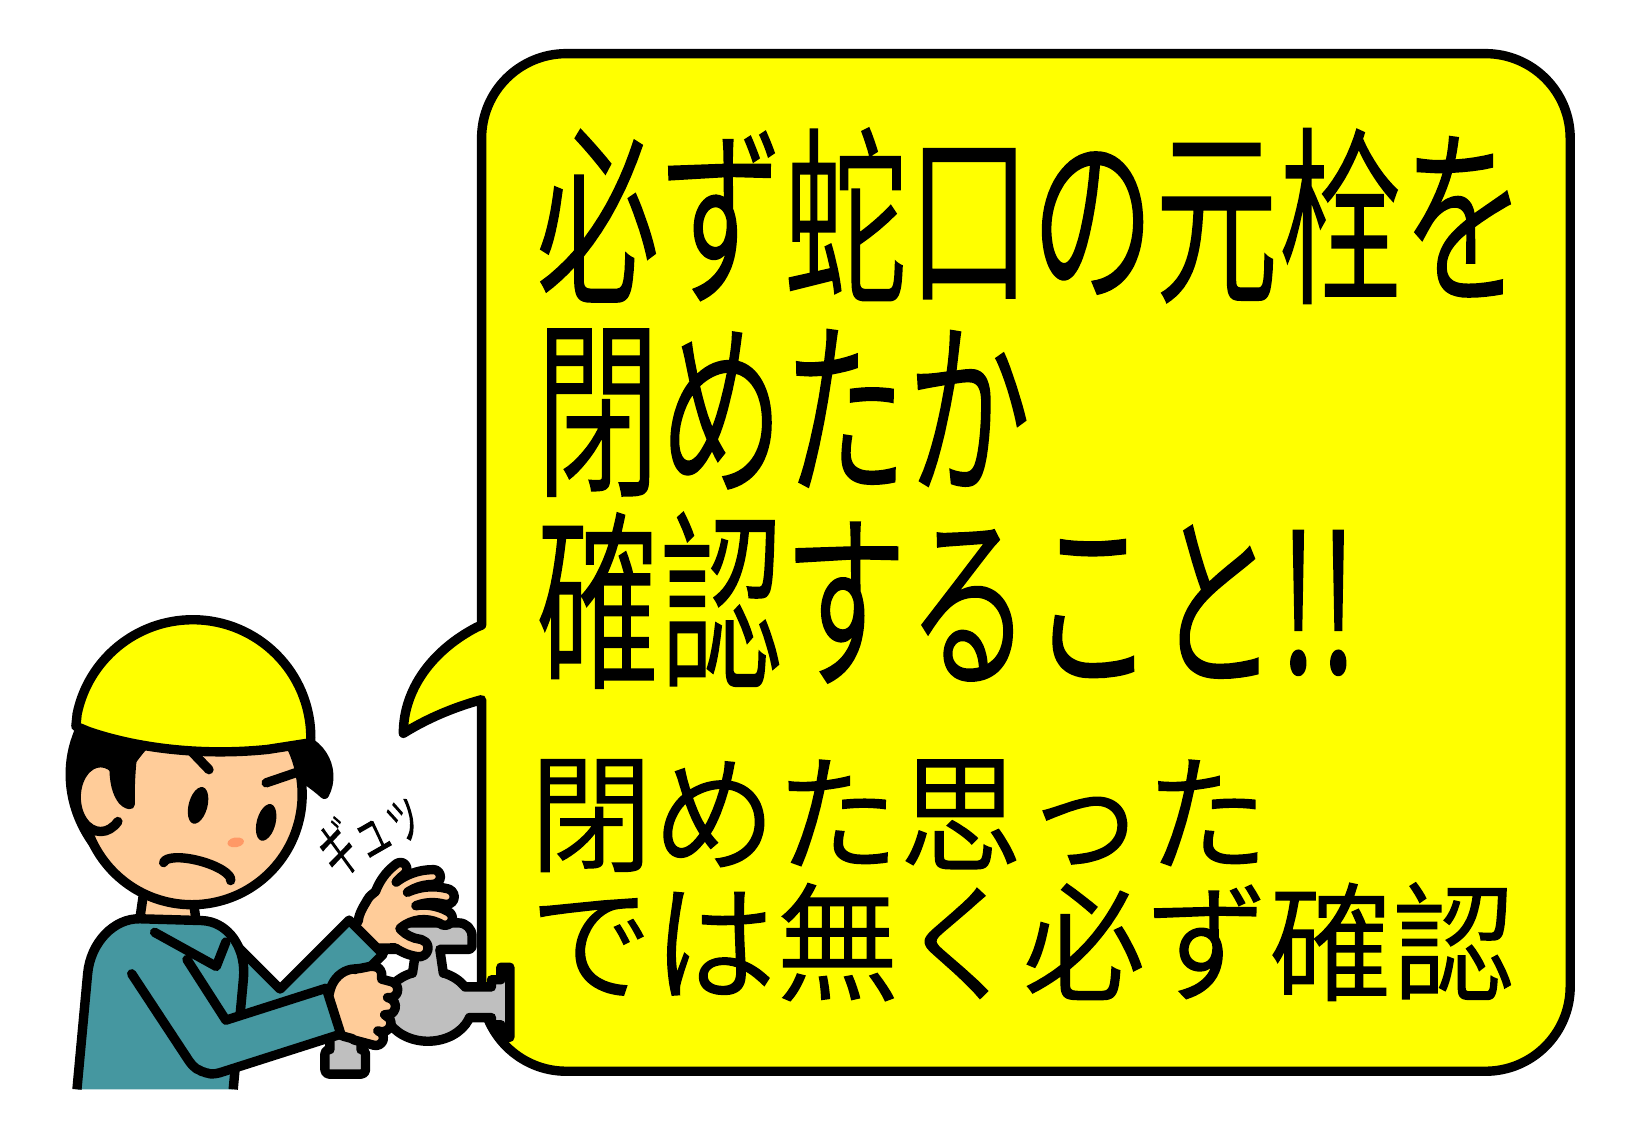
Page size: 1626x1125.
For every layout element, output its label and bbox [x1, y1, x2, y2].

text_box [68, 619, 510, 1090]
text_box [481, 53, 1571, 1072]
text_box [539, 126, 1512, 1003]
